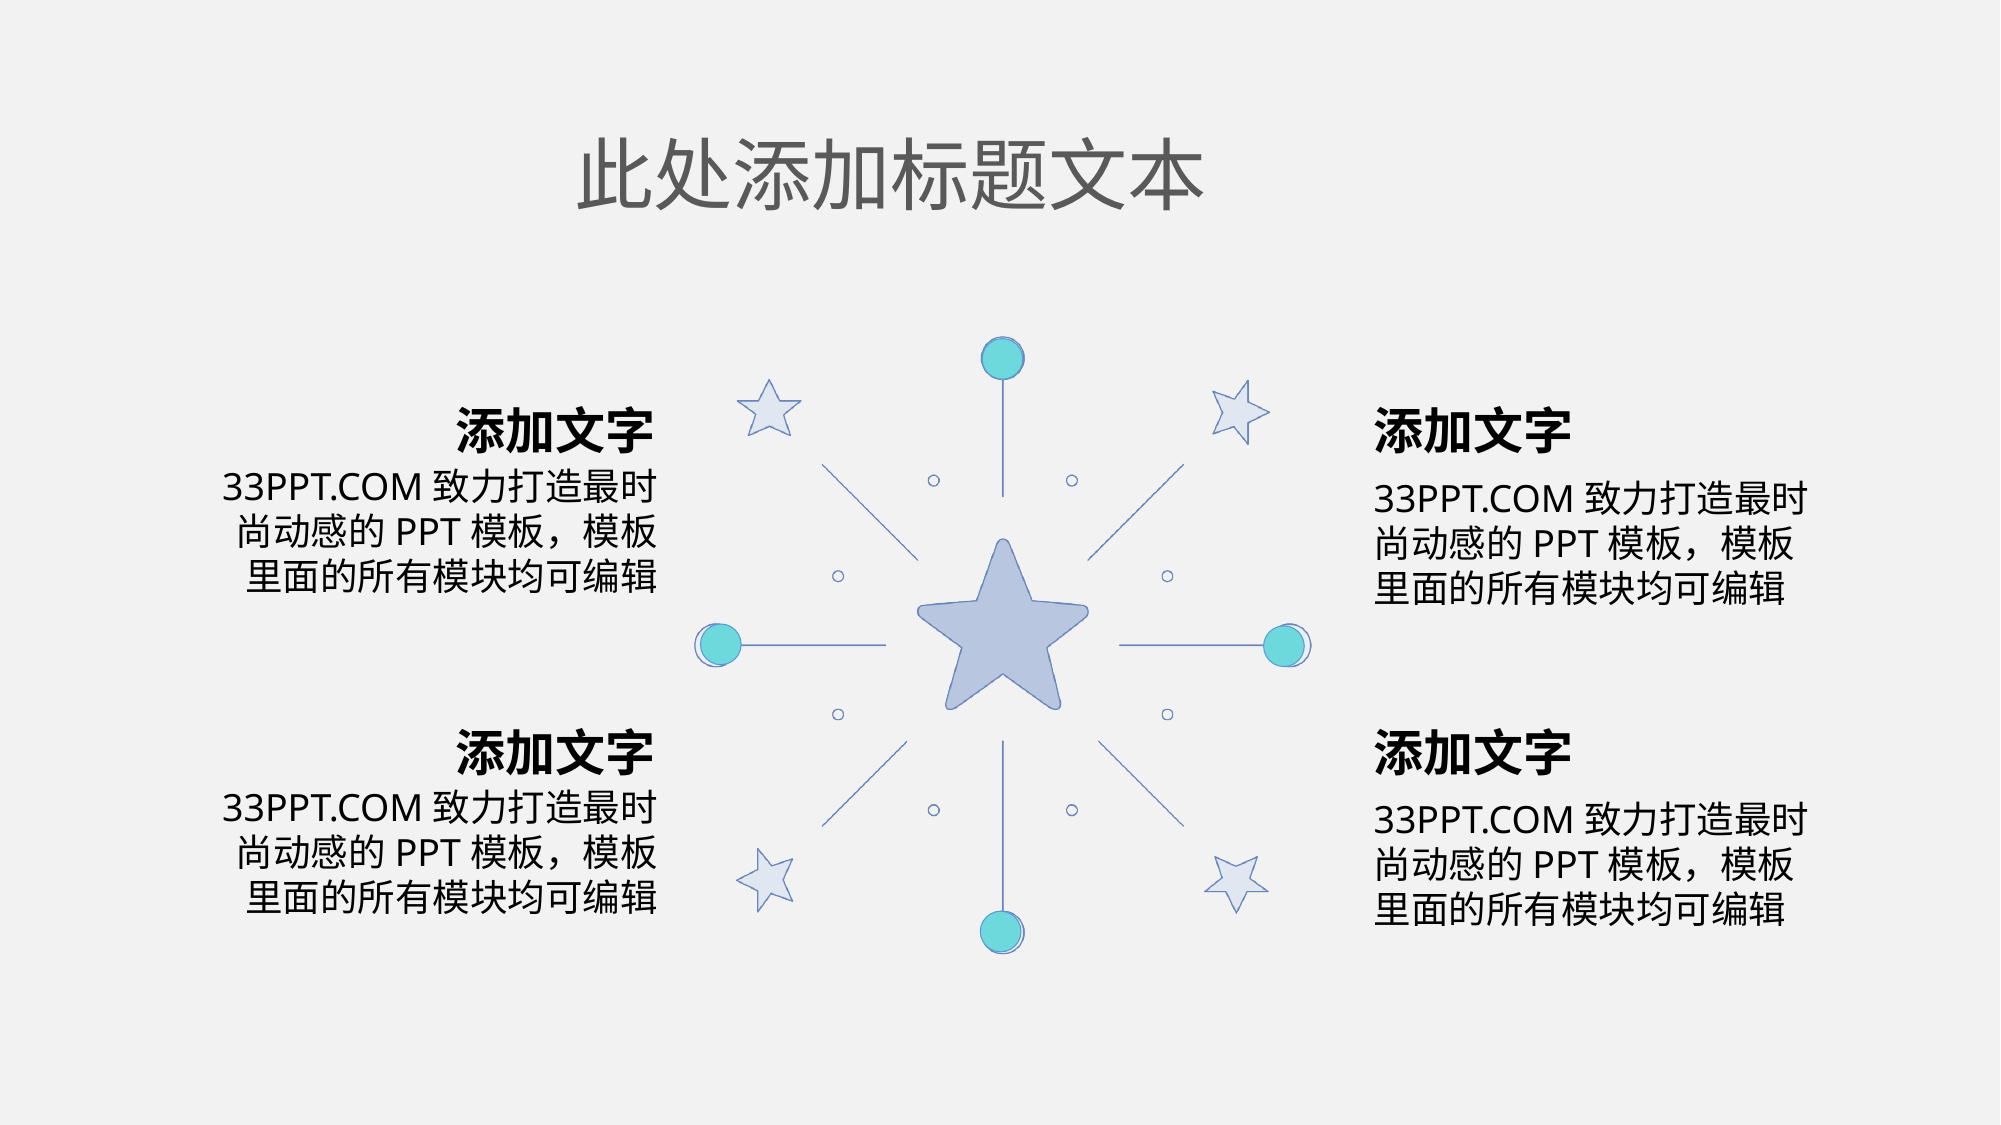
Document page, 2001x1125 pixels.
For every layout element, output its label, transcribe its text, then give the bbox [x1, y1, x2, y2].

text_box 添加文字 [368, 399, 641, 455]
picture [641, 283, 1364, 1007]
text_box 33PPT.COM致力打造最时尚动感的PPT模板，模板里面的所有模块均可编辑 [1364, 788, 1835, 939]
text_box 33PPT.COM致力打造最时尚动感的PPT模板，模板里面的所有模块均可编辑 [196, 776, 641, 927]
text_box 33PPT.COM致力打造最时尚动感的PPT模板，模板里面的所有模块均可编辑 [196, 455, 641, 605]
text_box 添加文字 [368, 721, 641, 776]
text_box 33PPT.COM致力打造最时尚动感的PPT模板，模板里面的所有模块均可编辑 [1364, 467, 1835, 618]
text_box 此处添加标题文本 [560, 117, 1440, 228]
text_box 添加文字 [1364, 721, 1574, 782]
text_box 添加文字 [1364, 399, 1574, 460]
